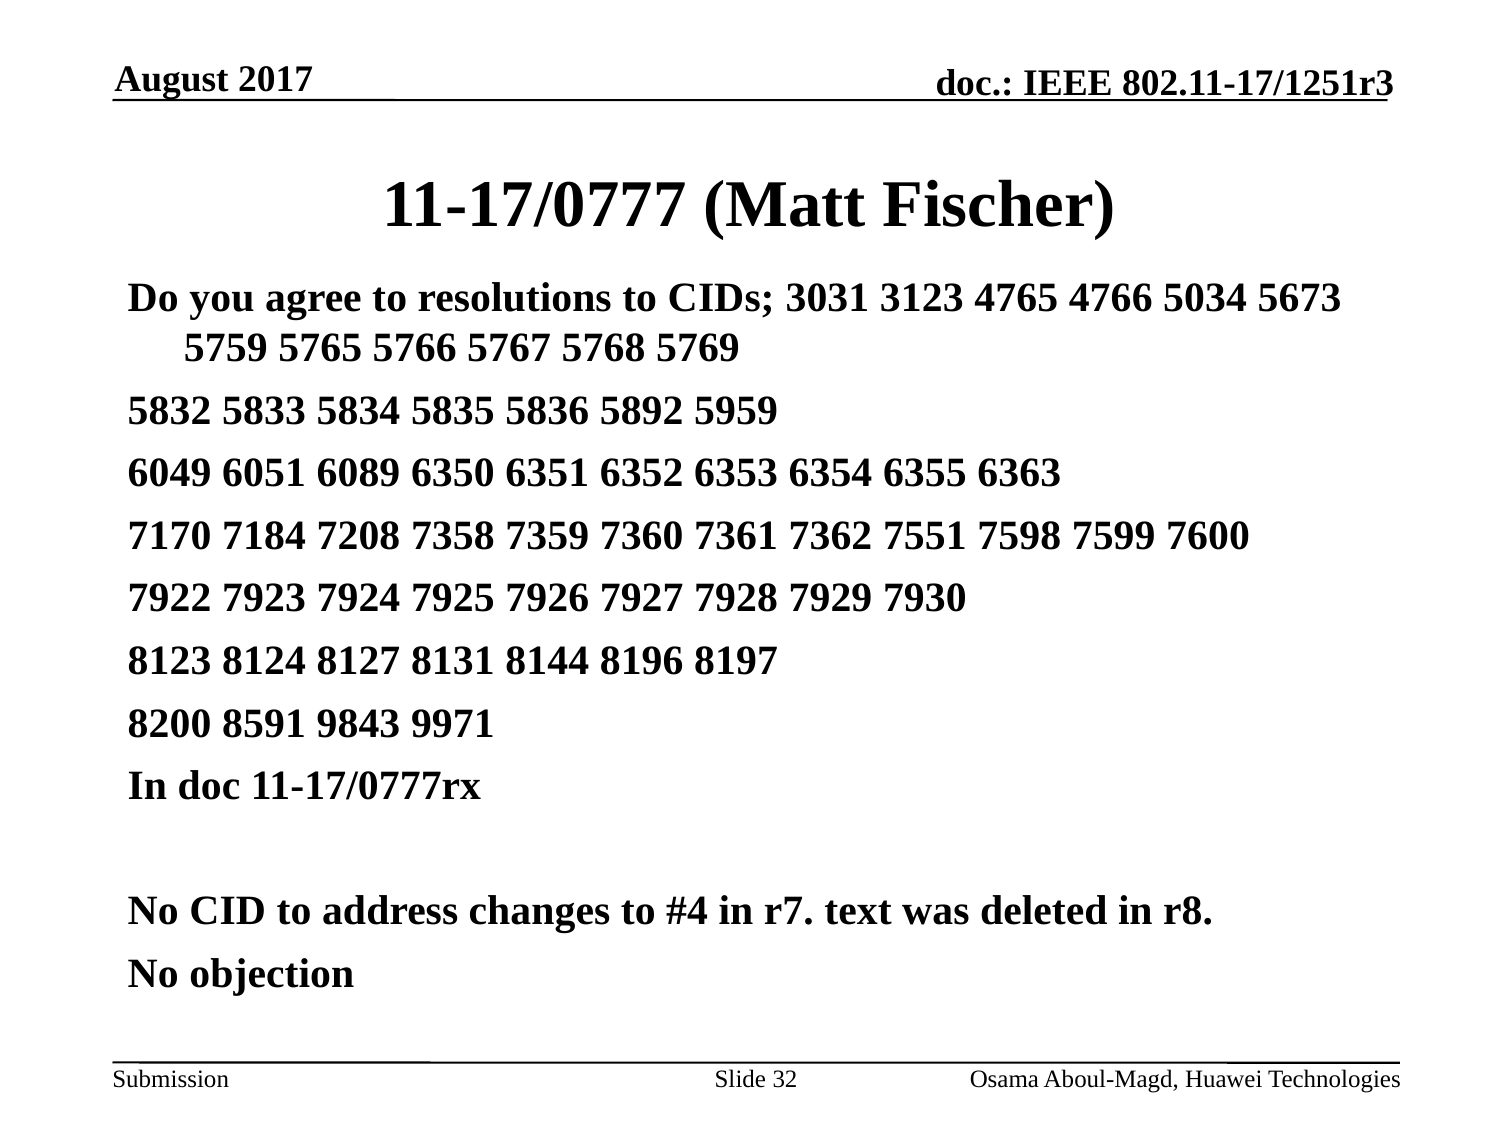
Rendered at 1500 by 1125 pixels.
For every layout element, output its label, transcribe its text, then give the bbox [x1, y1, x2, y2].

list Do you agree to resolutions to CIDs; 3031 3123 4765 4766 5034 5673 5759 5765 5766 5767 5768 5769 5832 5833 5834 5835 5836 5892 5959 6049 6051 6089 6350 6351 6352 6353 6354 6355 6363 7170 7184 7208 7358 7359 7360 7361 7362 7551 7598 7599 7600 7922 7923 7924 7925 7926 7927 7928 7929 7930 8123 8124 8127 8131 8144 8196 8197 8200 8591 9843 9971 In doc 11-17/0777rx No CID to address changes to #4 in r7. text was deleted in r8. No objection [112, 262, 1388, 938]
footer Osama Aboul-Magd, Huawei Technologies [878, 1061, 1402, 1093]
title 11-17/0777 (Matt Fischer) [112, 112, 1388, 262]
slide_number Slide 32 [712, 1061, 800, 1123]
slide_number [114, 54, 423, 100]
